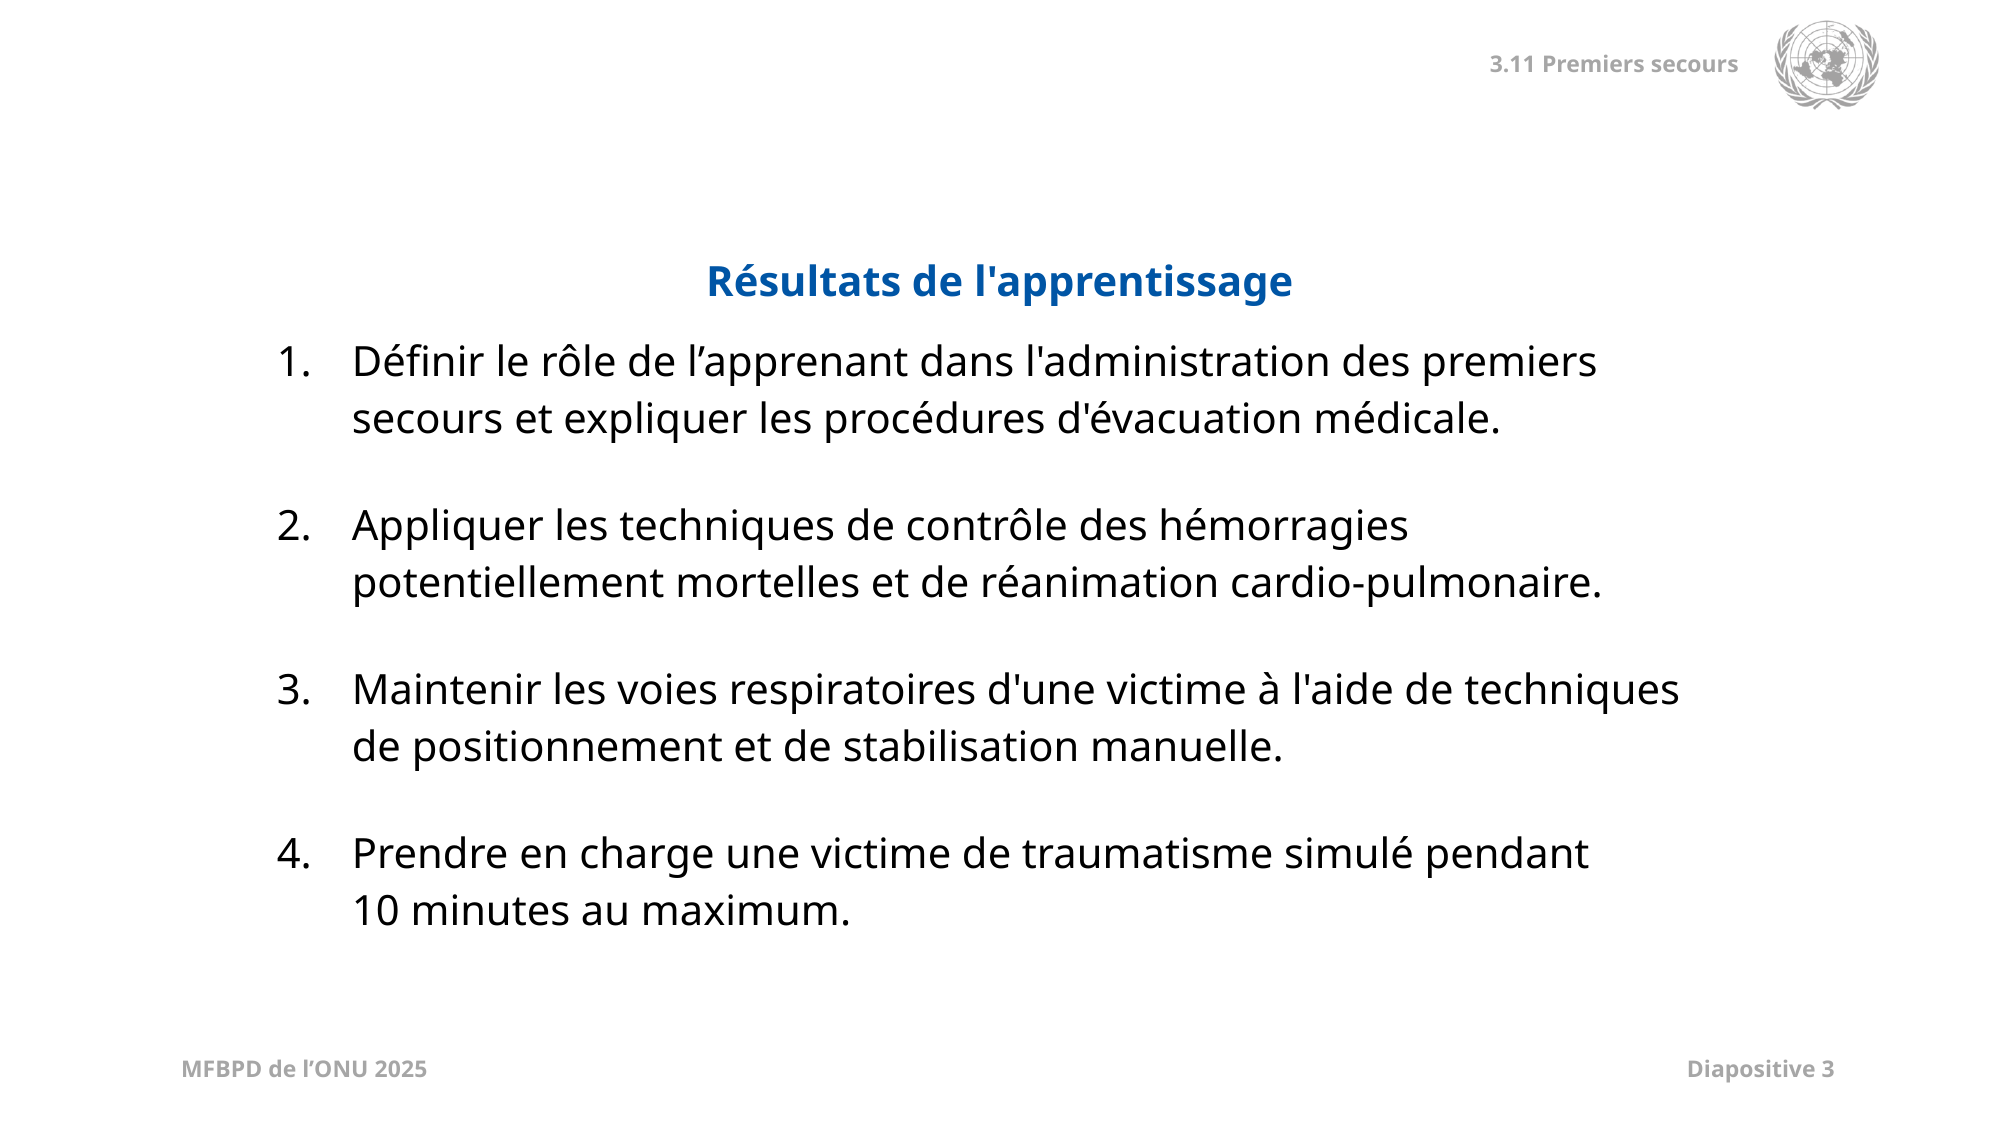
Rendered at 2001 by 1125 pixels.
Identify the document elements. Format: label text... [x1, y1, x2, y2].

table_cell Définir le rôle de l’apprenant dans l'administration des premiers secours et expliquer les procédures d'évacuation médicale. Appliquer les techniques de contrôle des hémorragies potentiellement mortelles et de réanimation cardio-pulmonaire. Maintenir les voies respiratoires d'une victime à l'aide de techniques de positionnement et de stabilisation manuelle. Prendre en charge une victime de traumatisme simulé pendant 10 minutes au maximum. [262, 324, 1738, 945]
table_header Résultats de l'apprentissage [262, 236, 1738, 324]
